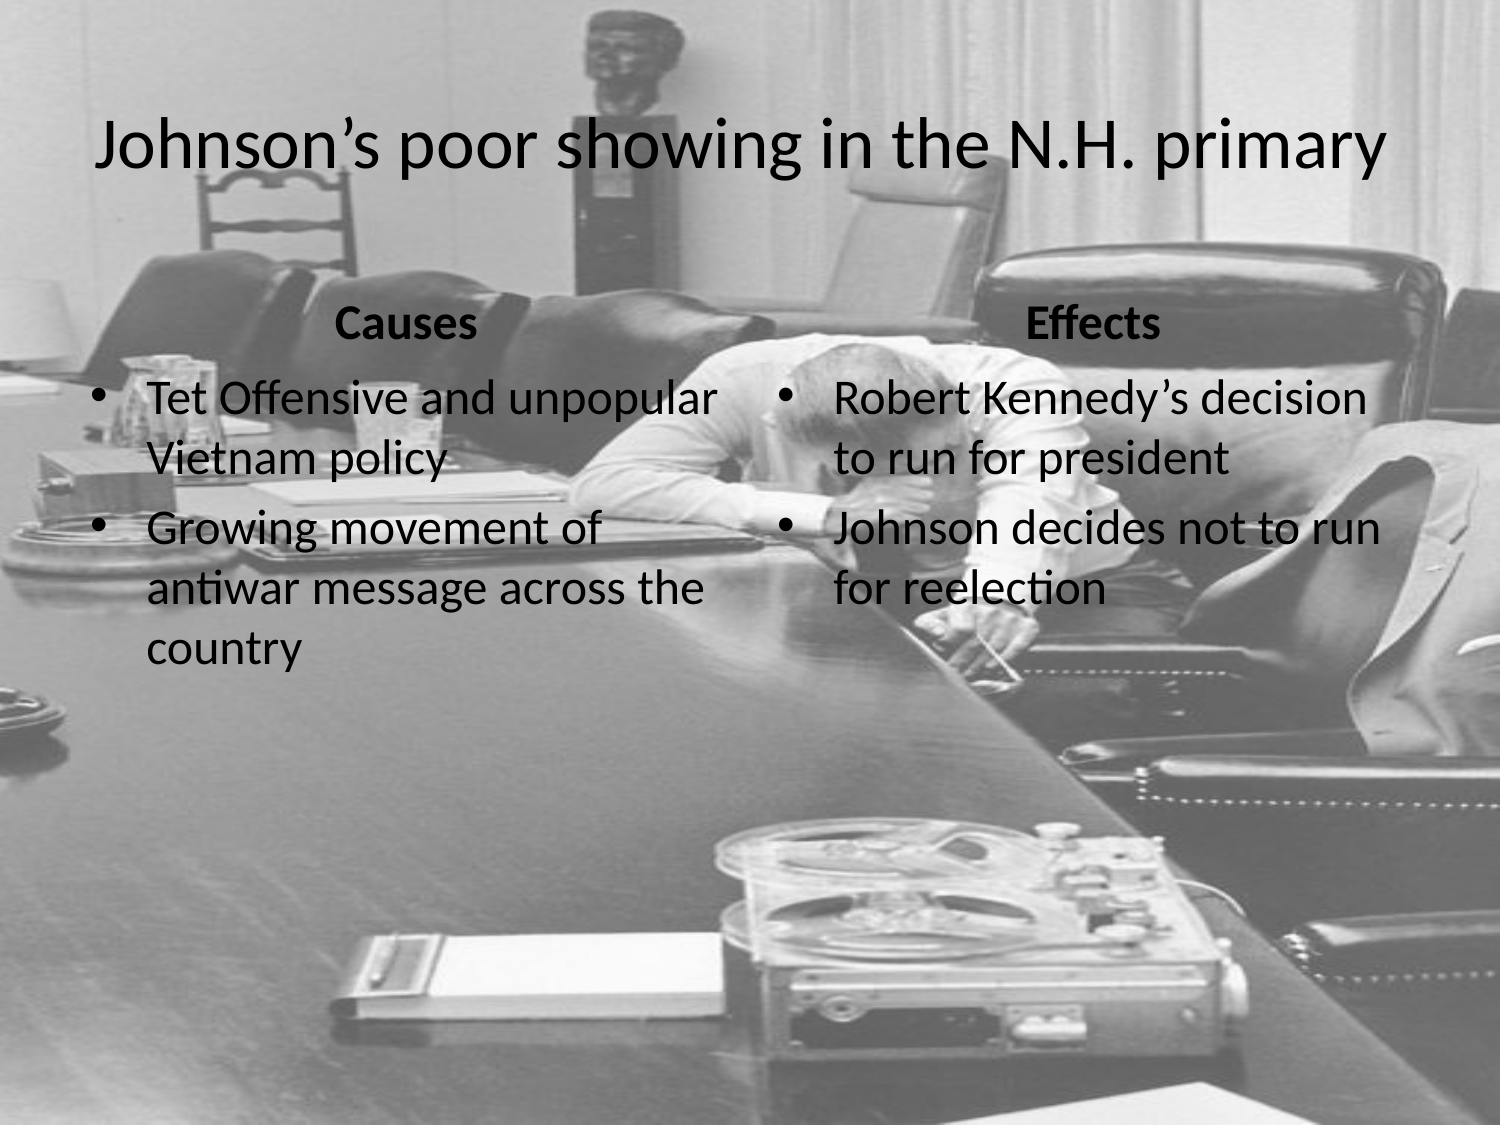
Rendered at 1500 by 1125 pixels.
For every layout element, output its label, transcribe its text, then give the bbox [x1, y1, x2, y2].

list Effects [761, 251, 1425, 356]
list Tet Offensive and unpopular Vietnam policy Growing movement of antiwar message across the country [75, 356, 738, 1005]
title Johnson’s poor showing in the N.H. primary [75, 45, 1425, 233]
list Causes [75, 251, 738, 356]
list Robert Kennedy’s decision to run for president Johnson decides not to run for reelection [761, 356, 1425, 1005]
